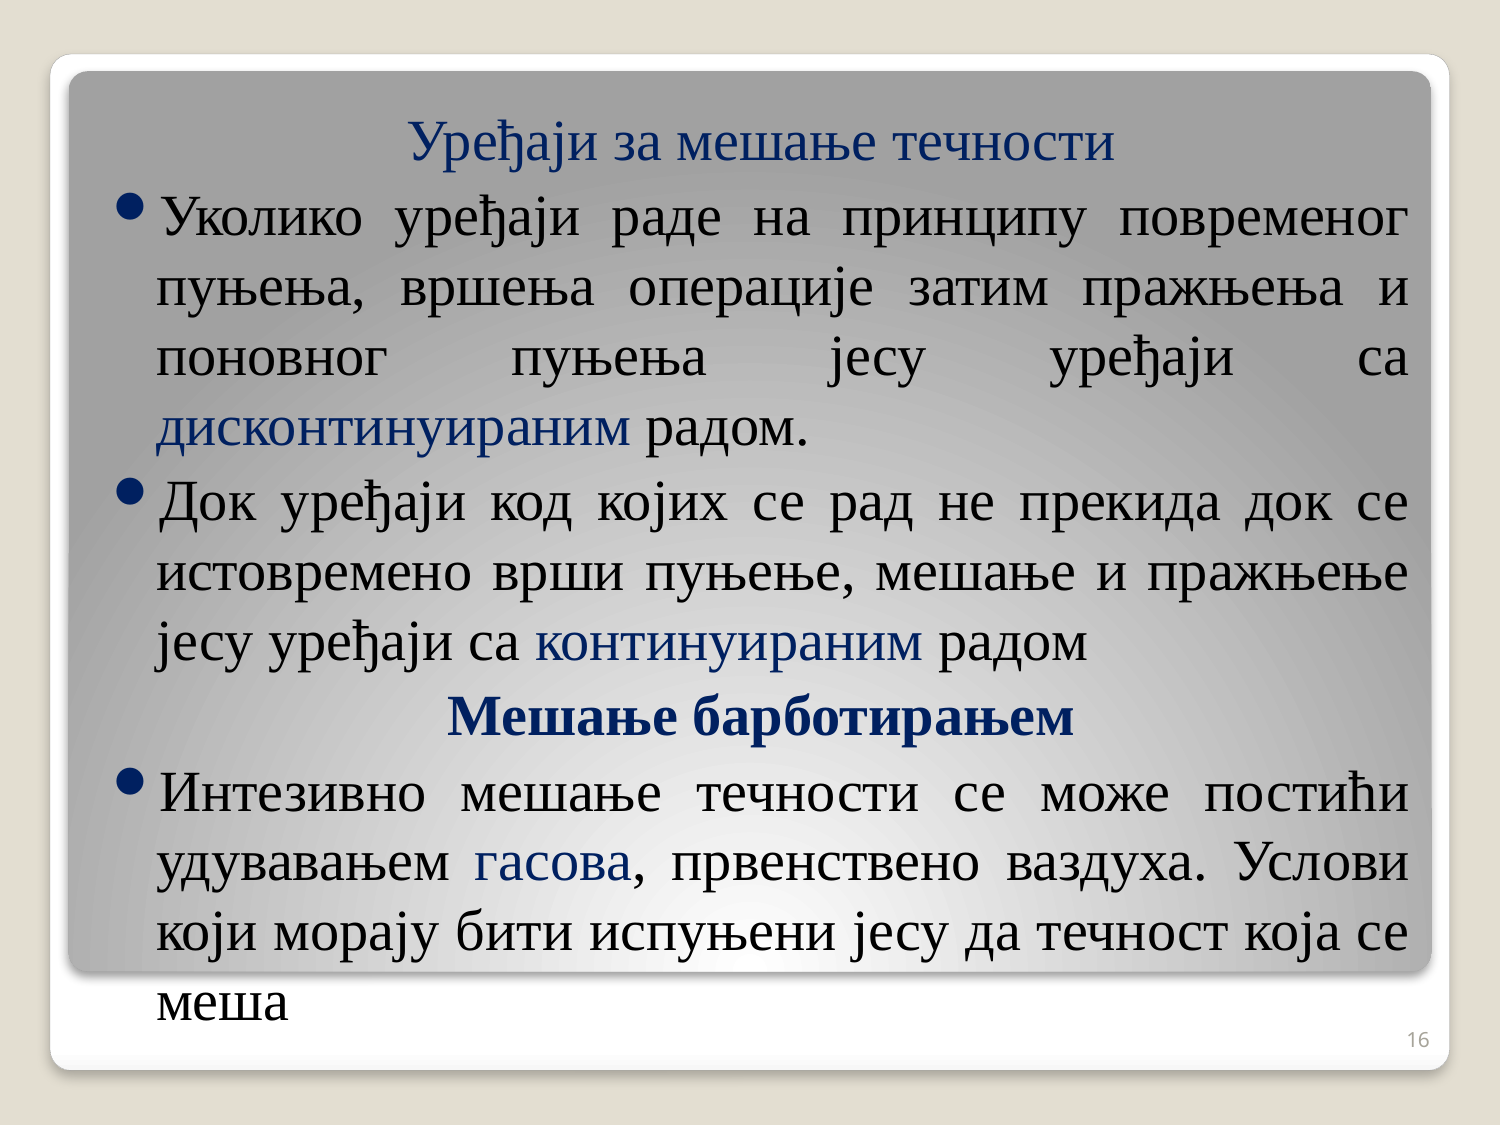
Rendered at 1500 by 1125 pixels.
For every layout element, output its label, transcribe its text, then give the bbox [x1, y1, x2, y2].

slide_number 16 [1369, 1002, 1445, 1063]
list Уређаји за мешање течности Уколико уређаји раде на принципу повременог пуњења, вршења операције затим пражњења и поновног пуњења јесу уређаји са дисконтинуираним радом. Док уређаји код којих се рад не прекида док се истовремено врши пуњење, мешање и пражњење јесу уређаји са континуираним радом Мешање барботирањем Интезивно мешање течности се може постићи удувавањем гасова, првенствено ваздуха. Услови који морају бити испуњени јесу да течност која се меша [82, 86, 1425, 1125]
